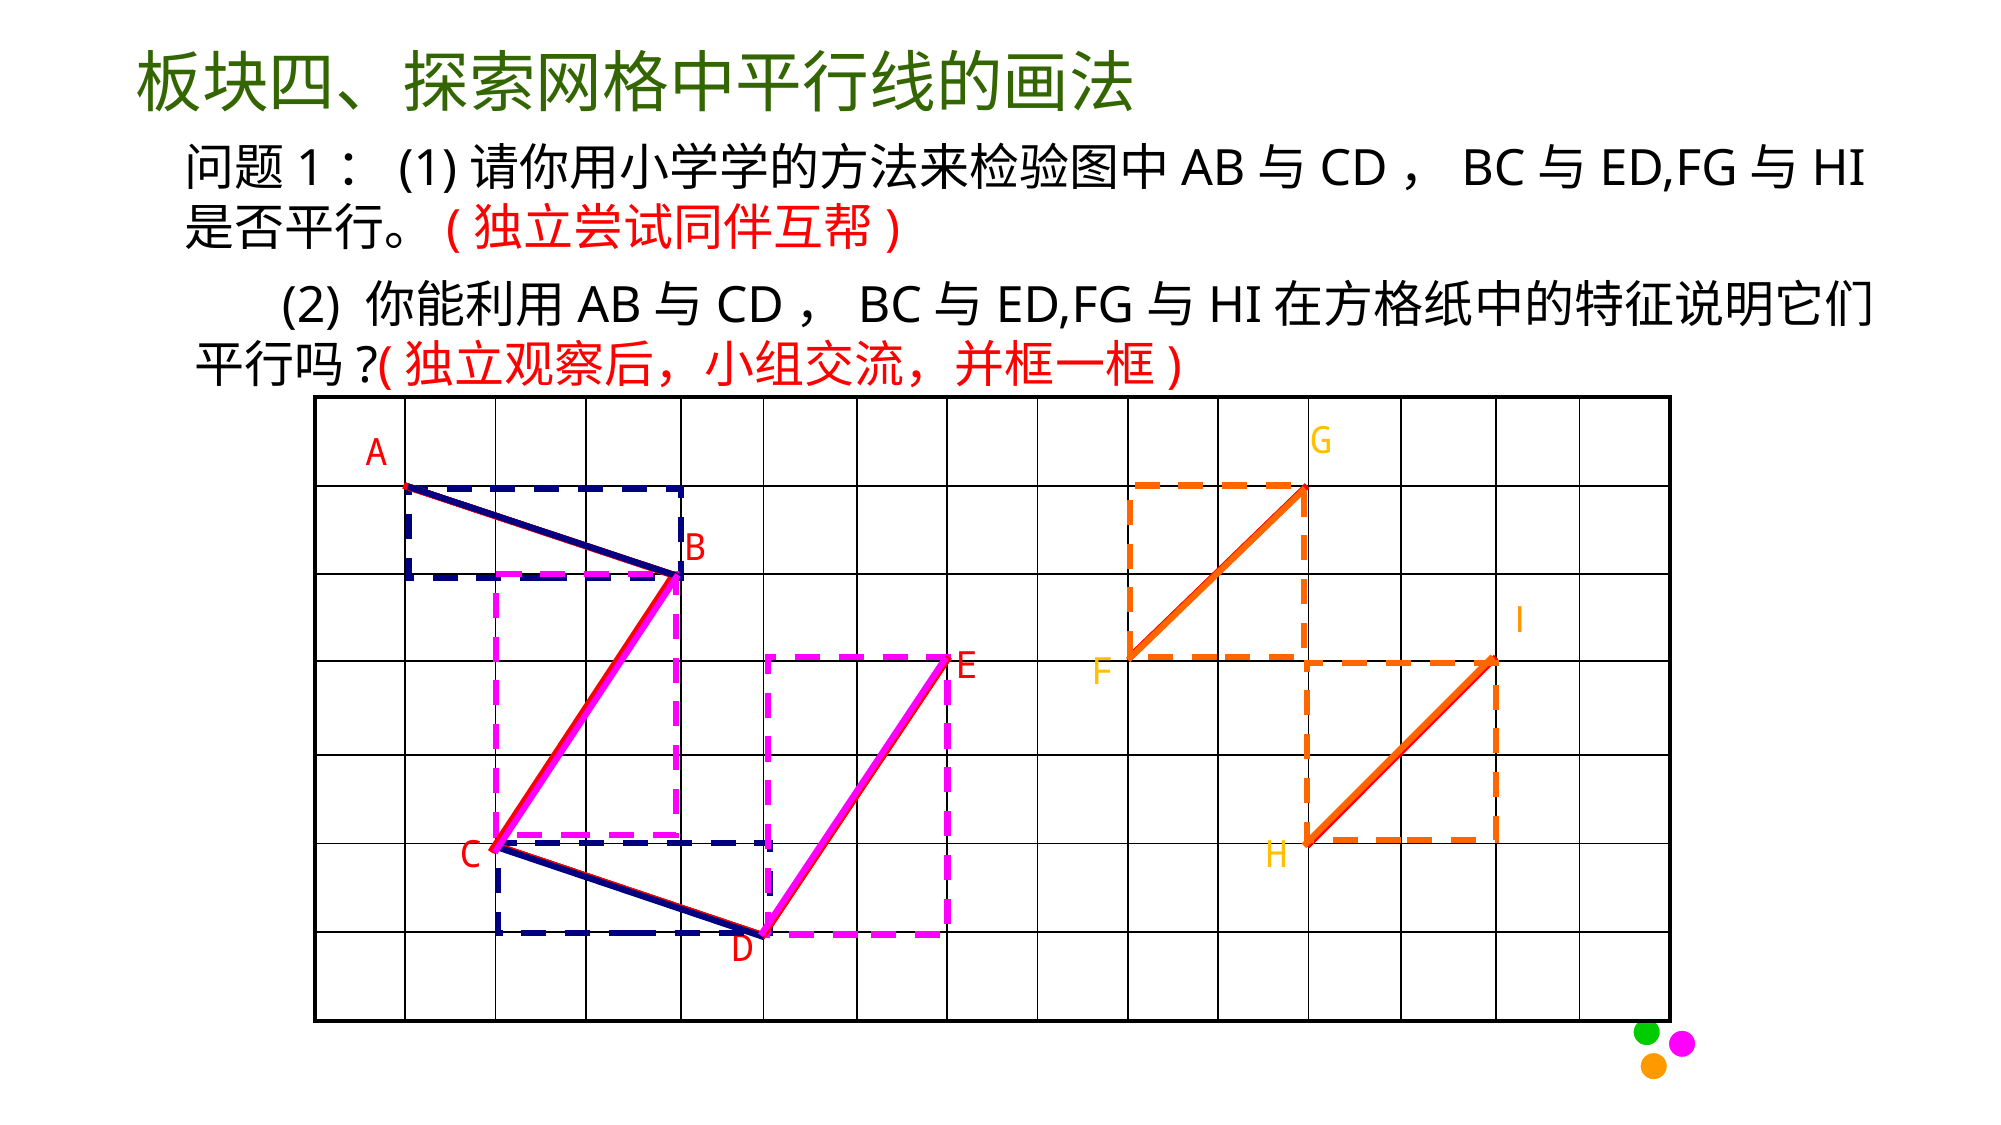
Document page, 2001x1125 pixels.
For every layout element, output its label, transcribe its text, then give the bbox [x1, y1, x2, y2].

table_header [1129, 400, 1217, 485]
text_box [1639, 1051, 1669, 1081]
table_cell [1038, 487, 1127, 573]
table_cell [1038, 933, 1127, 1019]
table_header [764, 400, 856, 485]
table_cell [1219, 933, 1308, 1019]
table_cell [496, 937, 585, 1019]
table_cell [1497, 575, 1579, 660]
table_header [1309, 400, 1400, 485]
table_cell [1219, 846, 1308, 931]
table_cell [948, 575, 1037, 660]
text_box [1631, 1023, 1662, 1047]
table_cell [317, 756, 404, 843]
table_cell [317, 662, 404, 754]
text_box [1306, 841, 1497, 847]
table_header [1402, 400, 1495, 485]
text_box D [716, 936, 823, 977]
table_cell [1580, 575, 1668, 660]
text_box H [1250, 846, 1334, 883]
table_header [1580, 400, 1668, 485]
table_cell [317, 933, 404, 1019]
table_cell [317, 487, 403, 573]
table_cell [1129, 846, 1217, 931]
table_cell [317, 575, 404, 660]
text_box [764, 488, 770, 574]
table_header [948, 400, 1037, 485]
table_cell [1580, 756, 1668, 843]
table_cell [1402, 933, 1495, 1019]
table_header [496, 400, 585, 485]
table_header [317, 400, 404, 485]
table_cell [858, 936, 946, 1019]
table_cell [1580, 844, 1668, 931]
table_cell [949, 756, 1037, 843]
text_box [494, 574, 946, 936]
table_cell [1497, 662, 1579, 754]
text_box F [1076, 639, 1128, 699]
table_cell [1038, 844, 1127, 931]
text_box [787, 414, 995, 622]
table_cell [1497, 487, 1579, 573]
text_box E [948, 633, 1024, 693]
table_cell [1309, 933, 1400, 1019]
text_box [407, 486, 764, 937]
table_cell [1038, 662, 1127, 754]
table_cell [1038, 756, 1127, 843]
table_cell [764, 936, 856, 1019]
table_header [406, 400, 495, 485]
table_cell [317, 844, 404, 931]
table_cell [1129, 933, 1217, 1019]
table_header [587, 400, 680, 485]
table_header [1219, 400, 1308, 485]
table_cell [1580, 933, 1668, 1019]
text_box G [1295, 408, 1378, 469]
table_cell [764, 487, 787, 573]
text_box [1129, 485, 1497, 841]
table_cell [1497, 933, 1579, 1019]
table_cell [1497, 756, 1579, 843]
text_box 问题1：(1)请你用小学学的方法来检验图中AB与CD，BC与ED,FG与HI是否平行。(独立尝试同伴互帮) [169, 127, 1884, 323]
table_cell [1497, 844, 1579, 931]
table_cell [1580, 487, 1668, 573]
table_cell [995, 487, 1037, 573]
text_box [404, 485, 679, 577]
table_header [682, 400, 763, 485]
text_box A [350, 420, 469, 481]
text_box 板块四、探索网格中平行线的画法 [120, 31, 1291, 127]
table_cell [1402, 847, 1495, 931]
table_header [858, 400, 946, 414]
text_box [1667, 1029, 1697, 1059]
table_cell [1580, 662, 1668, 754]
text_box (2) 你能利用AB与CD，BC与ED,FG与HI在方格纸中的特征说明它们平行吗?(独立观察后，小组交流，并框一框) [179, 264, 1908, 400]
table_cell [949, 844, 1037, 931]
table_cell [682, 937, 763, 1019]
table_cell [1038, 575, 1127, 660]
table_header [1038, 400, 1127, 485]
text_box I [1499, 587, 1541, 648]
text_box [1128, 488, 1493, 846]
table_cell [406, 933, 495, 1019]
table_cell [1309, 847, 1400, 931]
table_cell [949, 662, 1037, 754]
table_header [1497, 400, 1579, 485]
table_cell [948, 933, 1037, 1019]
table_cell [587, 937, 680, 1019]
text_box [304, 513, 1660, 1115]
